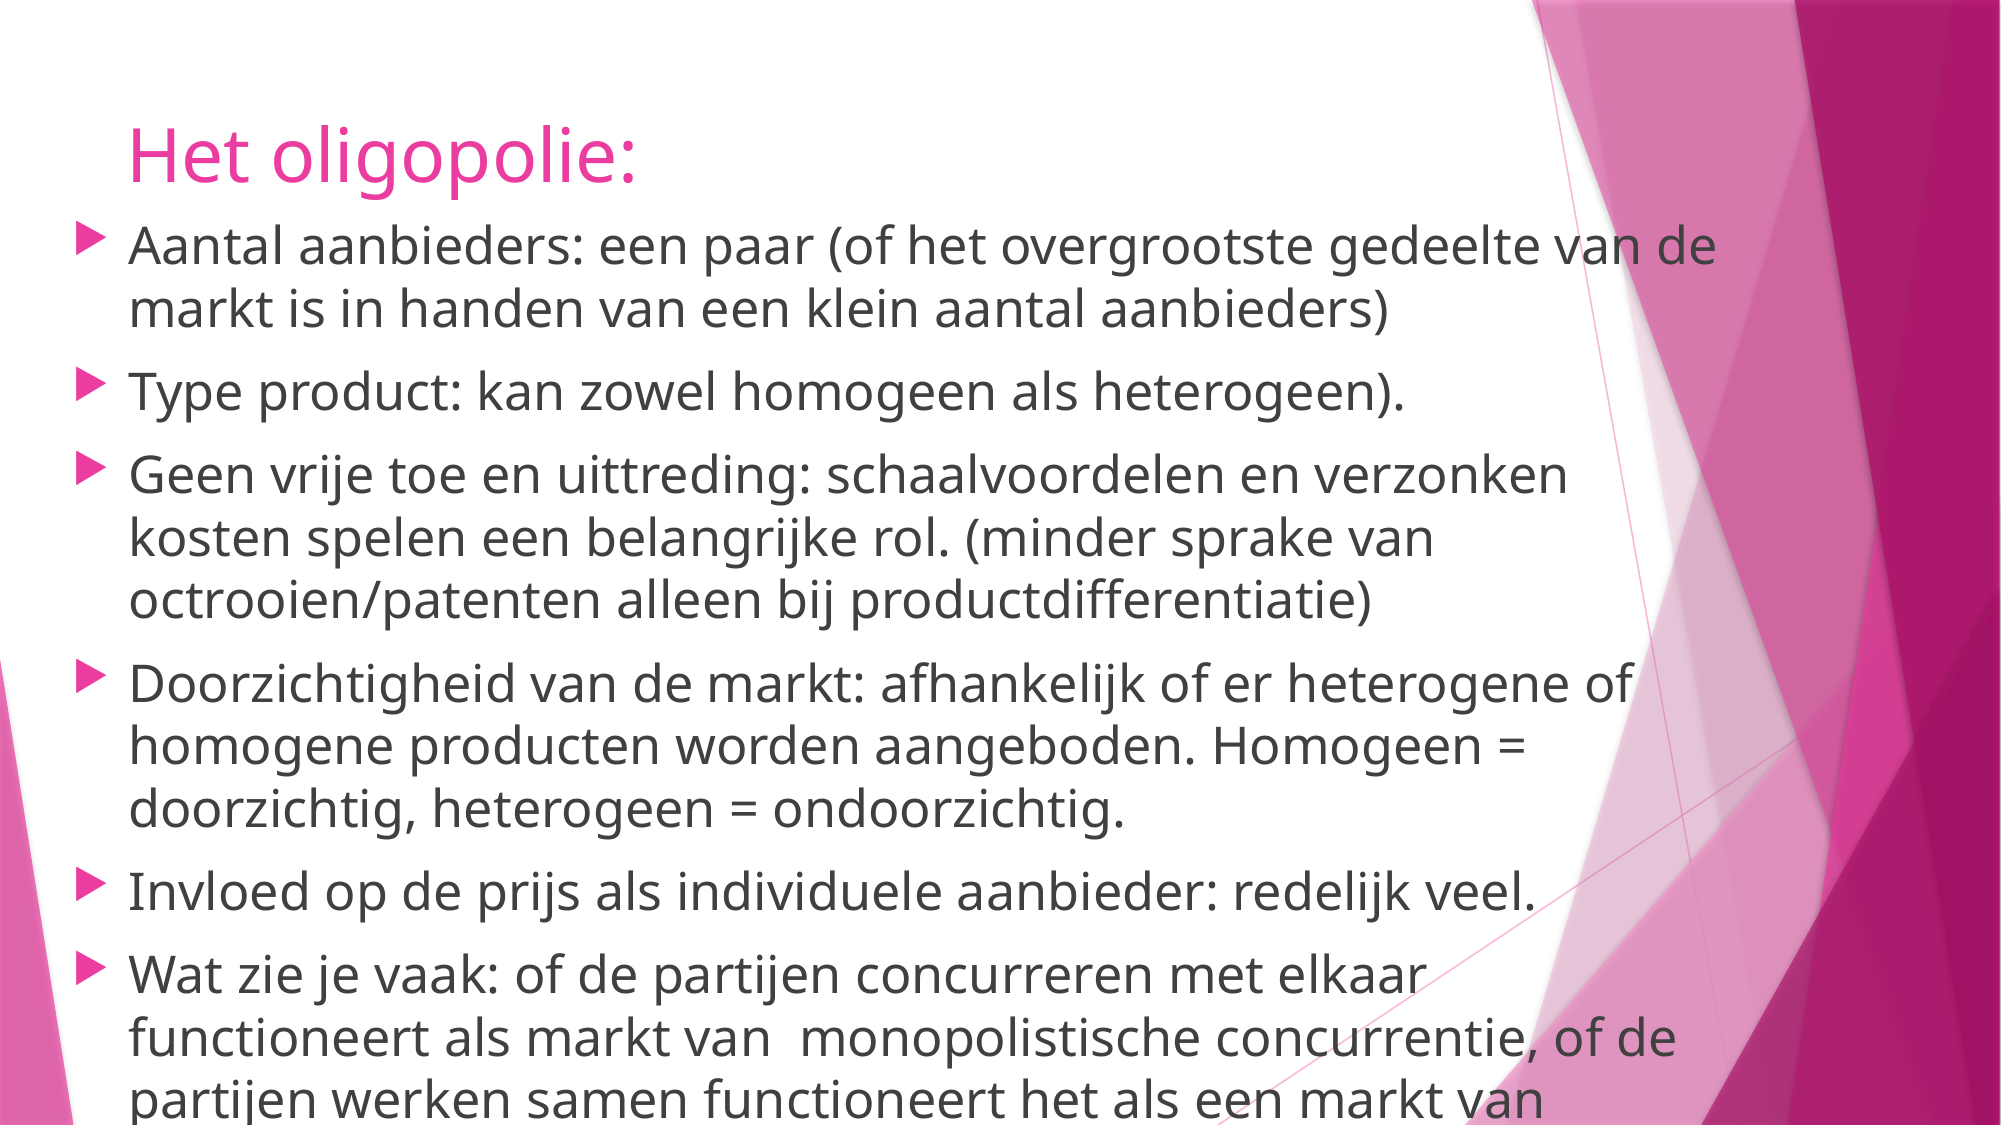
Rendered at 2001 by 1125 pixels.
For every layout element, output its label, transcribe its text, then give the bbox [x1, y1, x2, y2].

list Aantal aanbieders: een paar (of het overgrootste gedeelte van de markt is in handen van een klein aantal aanbieders) Type product: kan zowel homogeen als heterogeen). Geen vrije toe en uittreding: schaalvoordelen en verzonken kosten spelen een belangrijke rol. (minder sprake van octrooien/patenten alleen bij productdifferentiatie) Doorzichtigheid van de markt: afhankelijk of er heterogene of homogene producten worden aangeboden. Homogeen = doorzichtig, heterogeen = ondoorzichtig. Invloed op de prijs als individuele aanbieder: redelijk veel. Wat zie je vaak: of de partijen concurreren met elkaar functioneert als markt van monopolistische concurrentie, of de partijen werken samen functioneert het als een markt van monopolie. [57, 205, 1739, 992]
title Het oligopolie: [111, 99, 1522, 205]
